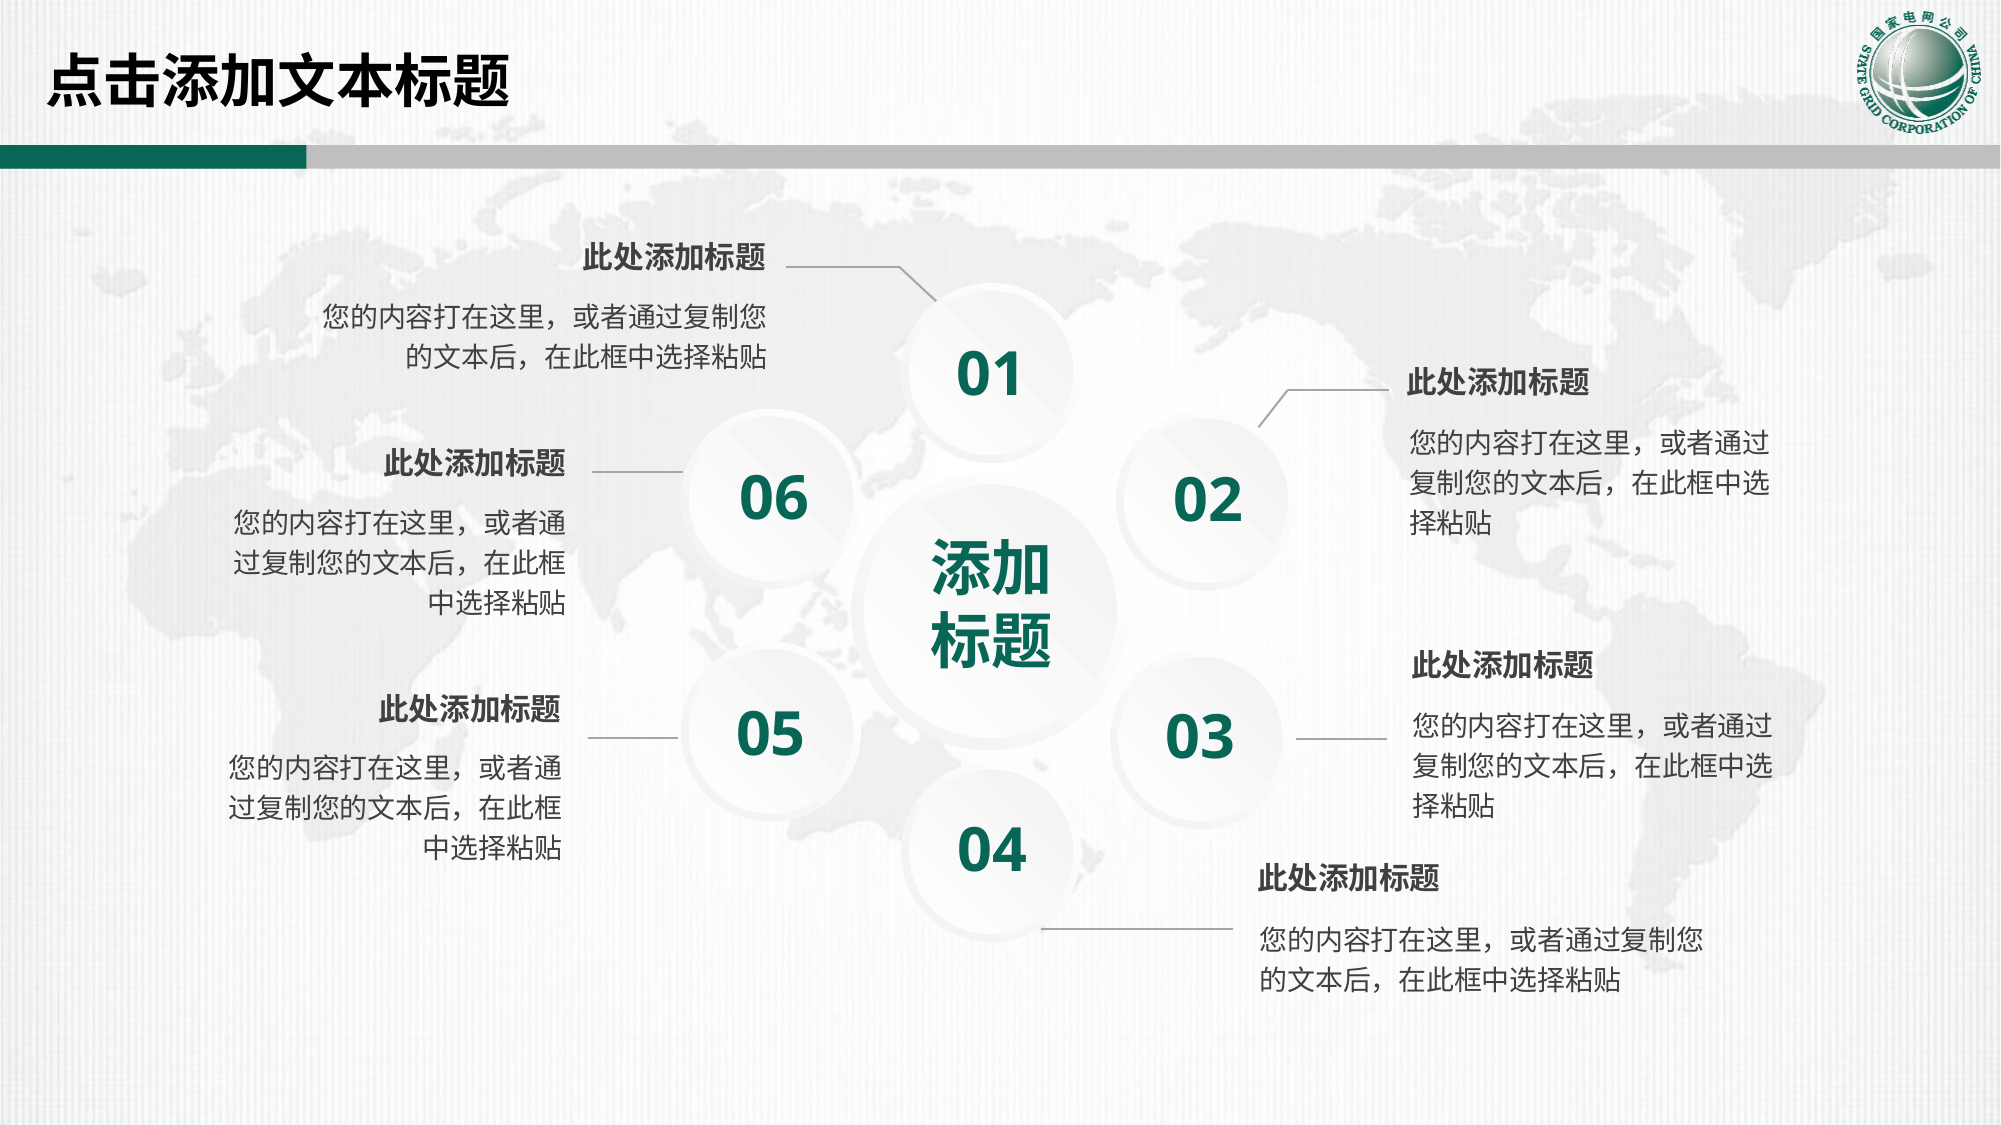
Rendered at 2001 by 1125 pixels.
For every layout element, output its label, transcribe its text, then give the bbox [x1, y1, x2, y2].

picture [0, 169, 2001, 1125]
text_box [680, 408, 861, 589]
text_box 此处添加标题 [364, 683, 576, 734]
text_box 您的内容打在这里，或者通过复制您的文本后，在此框中选择粘贴 [1398, 695, 1797, 830]
text_box 您的内容打在这里，或者通过复制您的文本后，在此框中选择粘贴 [291, 285, 781, 380]
text_box 您的内容打在这里，或者通过复制您的文本后，在此框中选择粘贴 [1395, 412, 1794, 547]
text_box 此处添加标题 [1392, 355, 1603, 407]
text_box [1115, 410, 1296, 591]
text_box 您的内容打在这里，或者通过复制您的文本后，在此框中选择粘贴 [206, 491, 580, 626]
text_box 点击添加文本标题 [0, 37, 692, 122]
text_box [785, 266, 941, 306]
text_box 此处添加标题 [1397, 638, 1608, 689]
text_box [1257, 389, 1389, 429]
text_box 此处添加标题 [568, 231, 780, 282]
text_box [901, 761, 1082, 942]
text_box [901, 283, 1082, 464]
text_box 您的内容打在这里，或者通过复制您的文本后，在此框中选择粘贴 [1246, 908, 1727, 1003]
text_box 您的内容打在这里，或者通过复制您的文本后，在此框中选择粘贴 [201, 737, 576, 872]
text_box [1110, 649, 1291, 830]
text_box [680, 641, 861, 822]
text_box 此处添加标题 [1243, 852, 1454, 903]
text_box 此处添加标题 [369, 437, 580, 488]
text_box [851, 472, 1129, 751]
picture [0, 0, 2001, 145]
